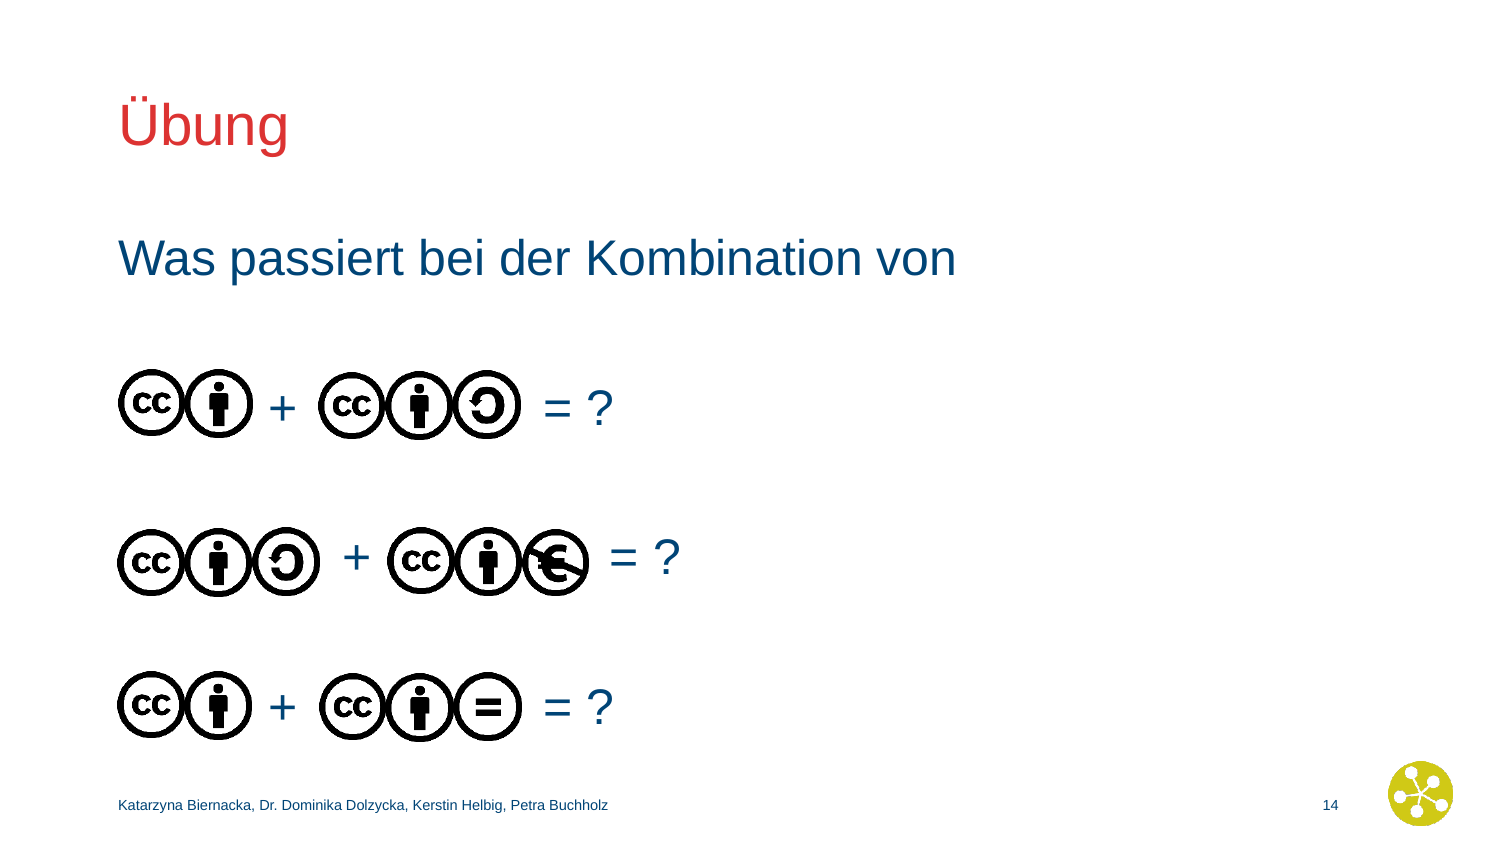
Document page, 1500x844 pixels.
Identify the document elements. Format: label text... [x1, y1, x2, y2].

title Übung [103, 44, 1397, 208]
picture [319, 672, 522, 742]
list Was passiert bei der Kombination von + = ? + = ? + = ? [103, 224, 1397, 760]
picture [118, 369, 253, 438]
picture [1388, 761, 1453, 826]
picture [318, 370, 521, 440]
footer Katarzyna Biernacka, Dr. Dominika Dolzycka, Kerstin Helbig, Petra Buchholz [103, 782, 742, 827]
picture [117, 671, 252, 740]
picture [387, 527, 589, 596]
slide_number 13 [1016, 782, 1354, 827]
picture [117, 527, 320, 597]
